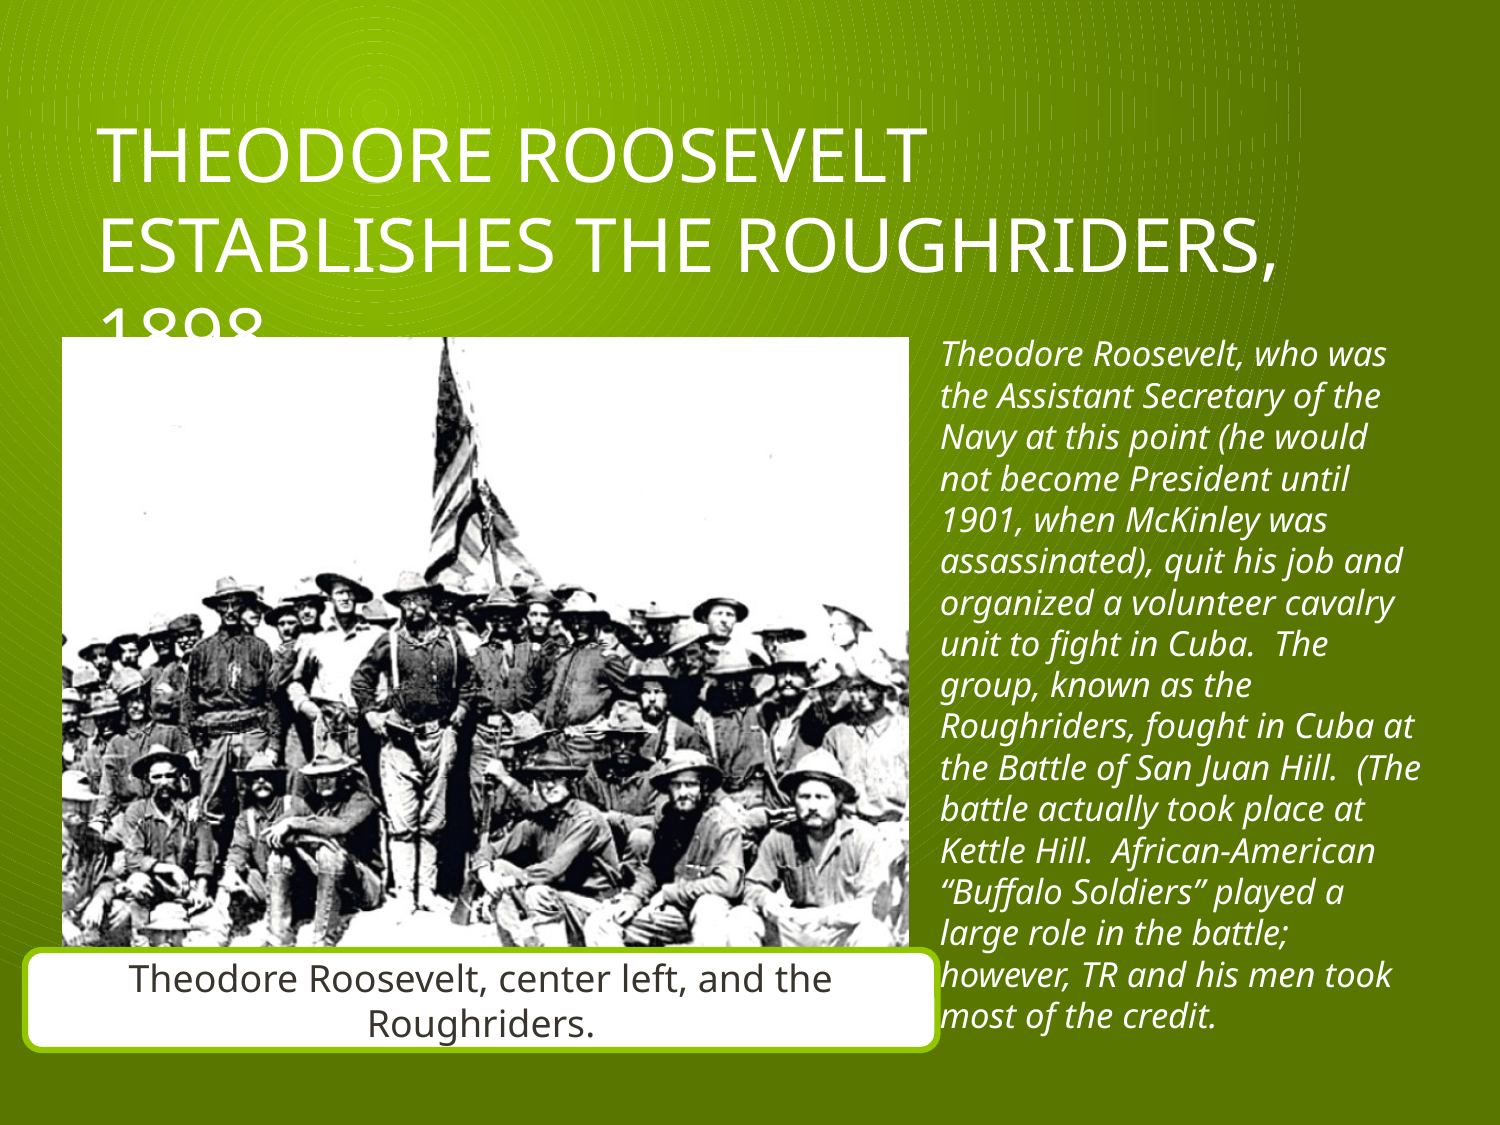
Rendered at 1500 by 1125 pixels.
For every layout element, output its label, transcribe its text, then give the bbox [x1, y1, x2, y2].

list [62, 337, 910, 976]
text_box Theodore Roosevelt, center left, and the Roughriders. [21, 946, 941, 1054]
list Theodore Roosevelt, who was the Assistant Secretary of the Navy at this point (he would not become President until 1901, when McKinley was assassinated), quit his job and organized a volunteer cavalry unit to fight in Cuba. The group, known as the Roughriders, fought in Cuba at the Battle of San Juan Hill. (The battle actually took place at Kettle Hill. African-American “Buffalo Soldiers” played a large role in the battle; however, TR and his men took most of the credit. [924, 324, 1438, 1050]
title Theodore Roosevelt establishes the roughriders, 1898 [81, 99, 1400, 271]
